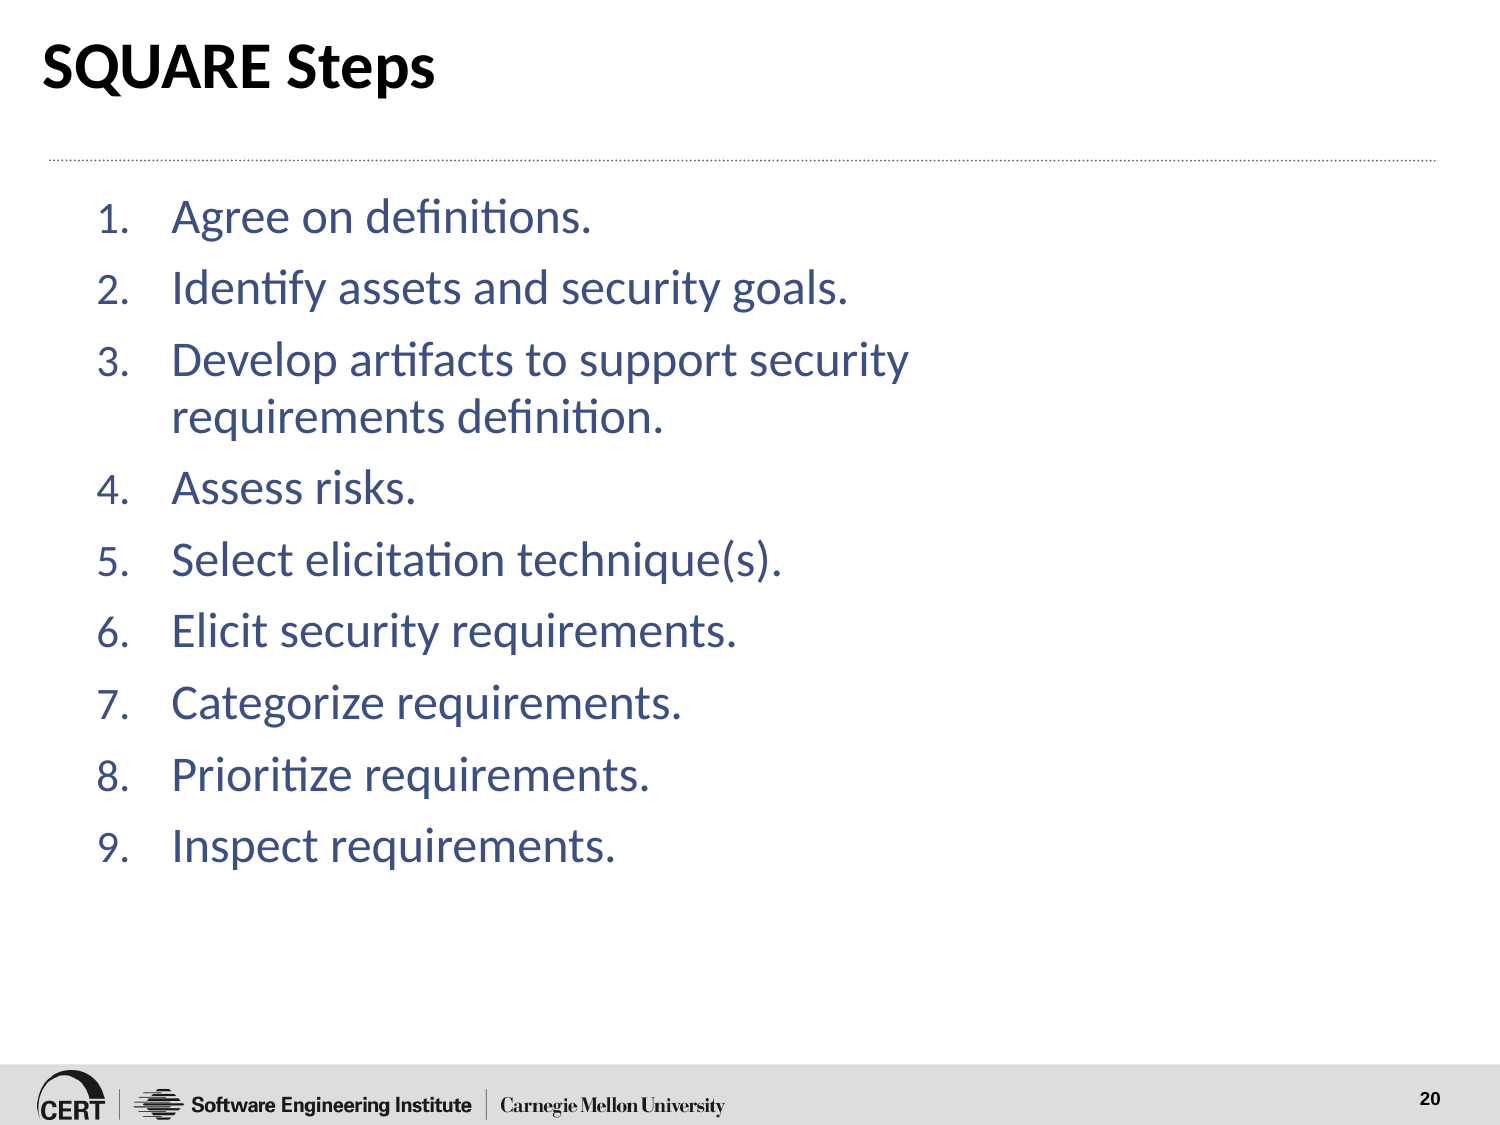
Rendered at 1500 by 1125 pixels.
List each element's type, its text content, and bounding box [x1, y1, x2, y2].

picture [37, 1069, 725, 1122]
list Agree on definitions. Identify assets and security goals. Develop artifacts to support security requirements definition. Assess risks. Select elicitation technique(s). Elicit security requirements. Categorize requirements. Prioritize requirements. Inspect requirements. [49, 187, 1438, 1001]
title SQUARE Steps [42, 37, 1434, 155]
